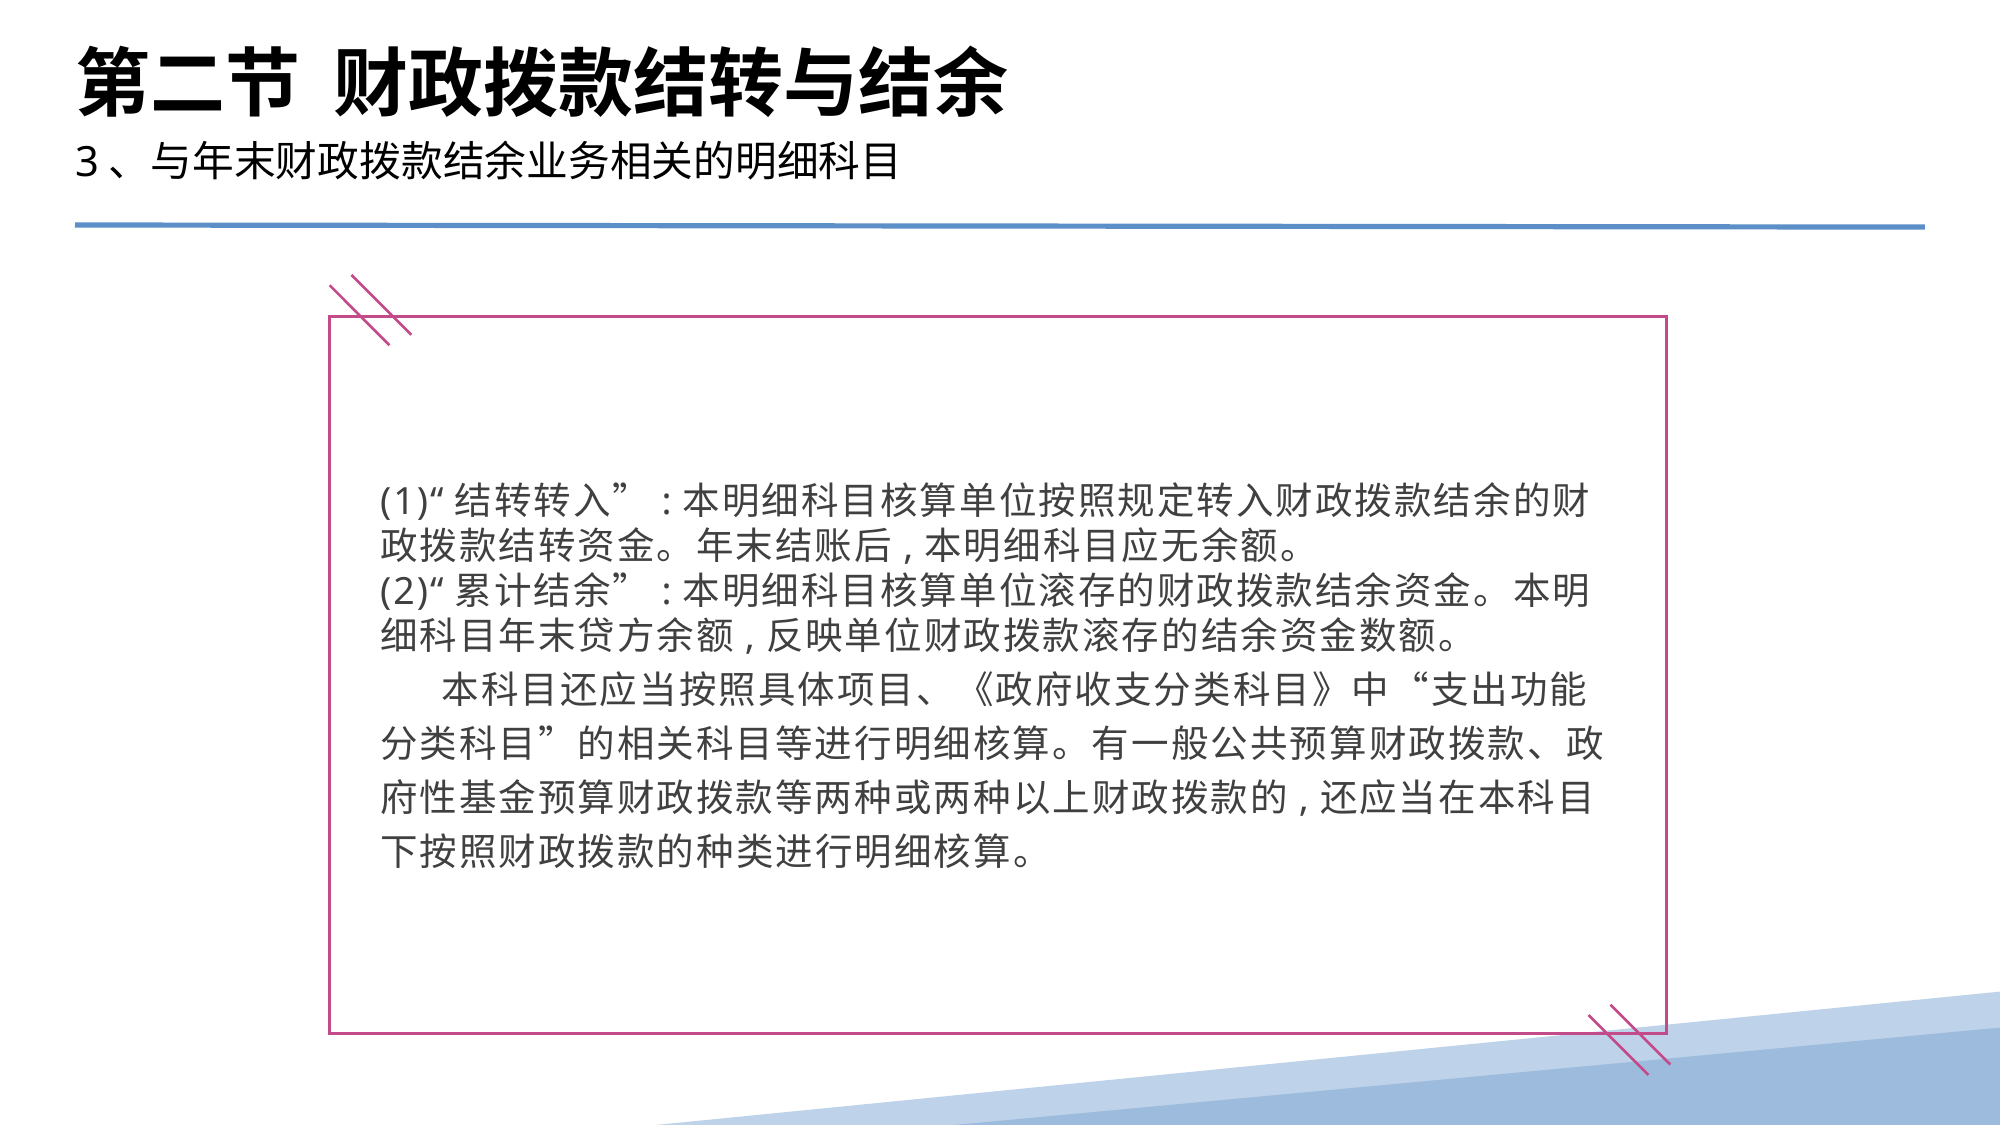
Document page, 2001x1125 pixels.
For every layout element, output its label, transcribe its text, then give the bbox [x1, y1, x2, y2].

text_box (1)“结转转入”:本明细科目核算单位按照规定转入财政拨款结余的财政拨款结转资金。年末结账后,本明细科目应无余额。 (2)“累计结余”:本明细科目核算单位滚存的财政拨款结余资金。本明细科目年末贷方余额,反映单位财政拨款滚存的结余资金数额。 本科目还应当按照具体项目、《政府收支分类科目》中“支出功能分类科目”的相关科目等进行明细核算。有一般公共预算财政拨款、政府性基金预算财政拨款等两种或两种以上财政拨款的,还应当在本科目下按照财政拨款的种类进行明细核算。 [369, 351, 1627, 998]
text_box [656, 991, 2000, 1125]
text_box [1588, 1015, 1649, 1075]
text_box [351, 274, 412, 335]
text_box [74, 224, 1925, 228]
text_box 第二节 财政拨款结转与结余 [75, 24, 1925, 124]
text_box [1610, 1004, 1671, 1065]
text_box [329, 285, 390, 346]
text_box [328, 316, 1668, 1034]
text_box 3、与年末财政拨款结余业务相关的明细科目 [75, 124, 1925, 200]
